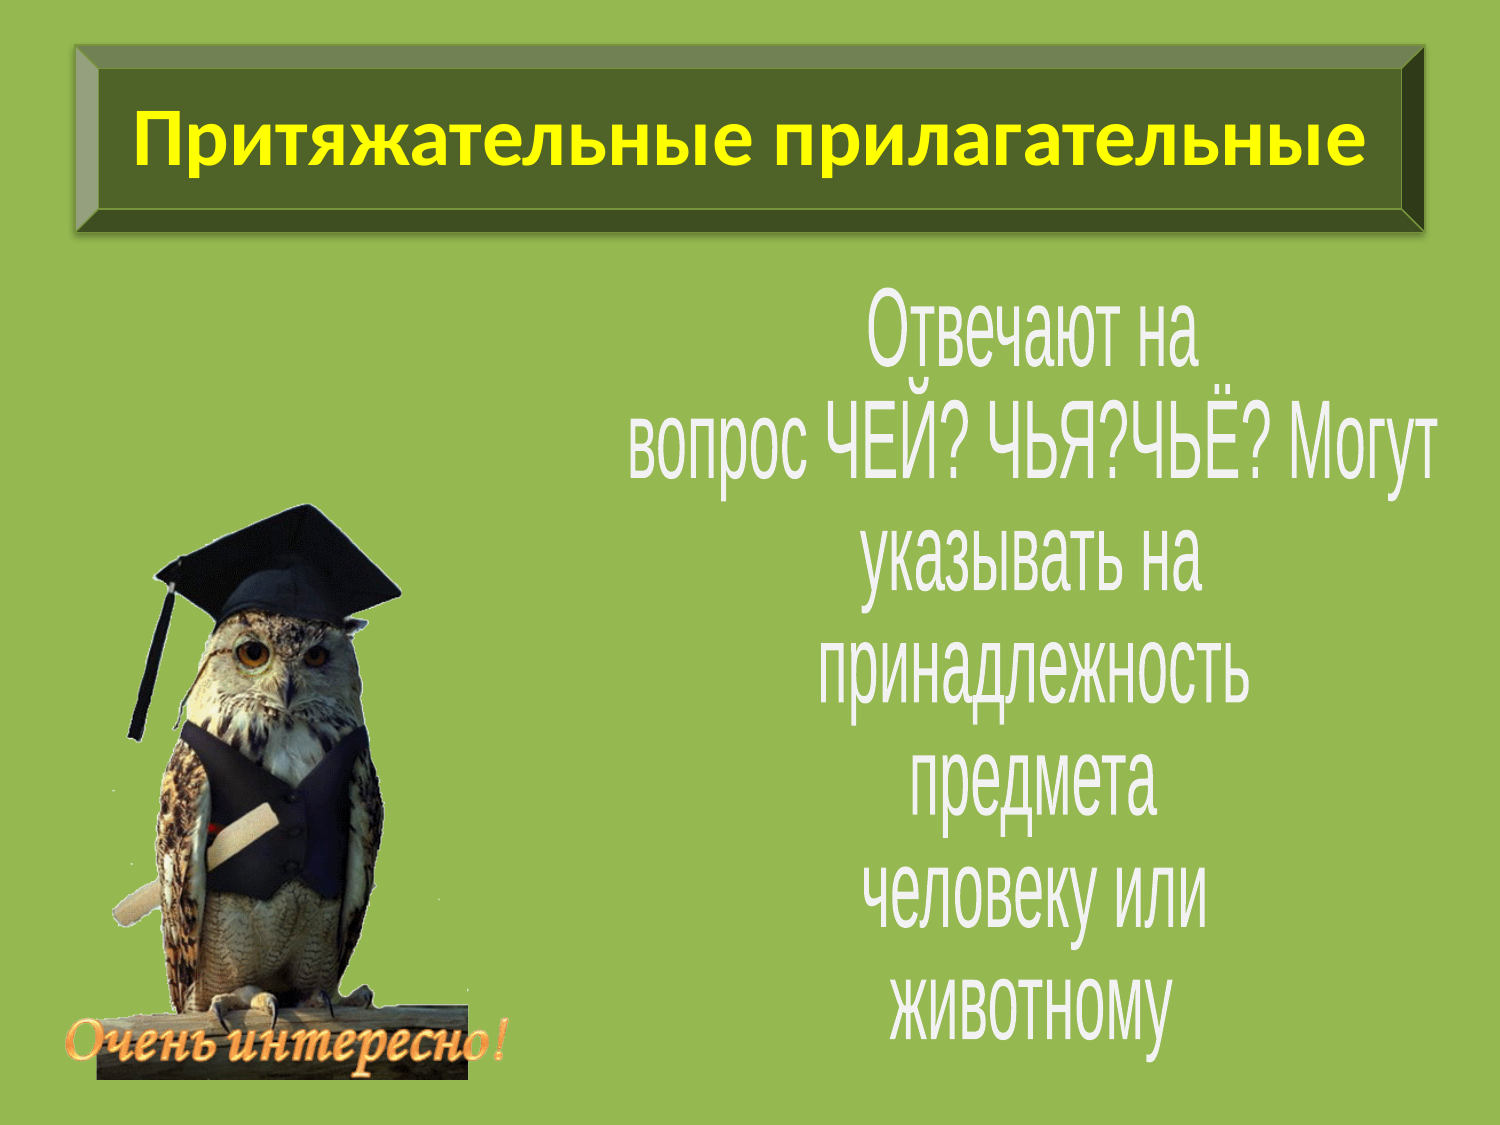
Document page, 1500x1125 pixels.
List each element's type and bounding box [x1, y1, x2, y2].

text_box [74, 44, 1426, 233]
text_box [725, 932, 1431, 1068]
picture [62, 499, 513, 1080]
text_box [737, 612, 1451, 788]
